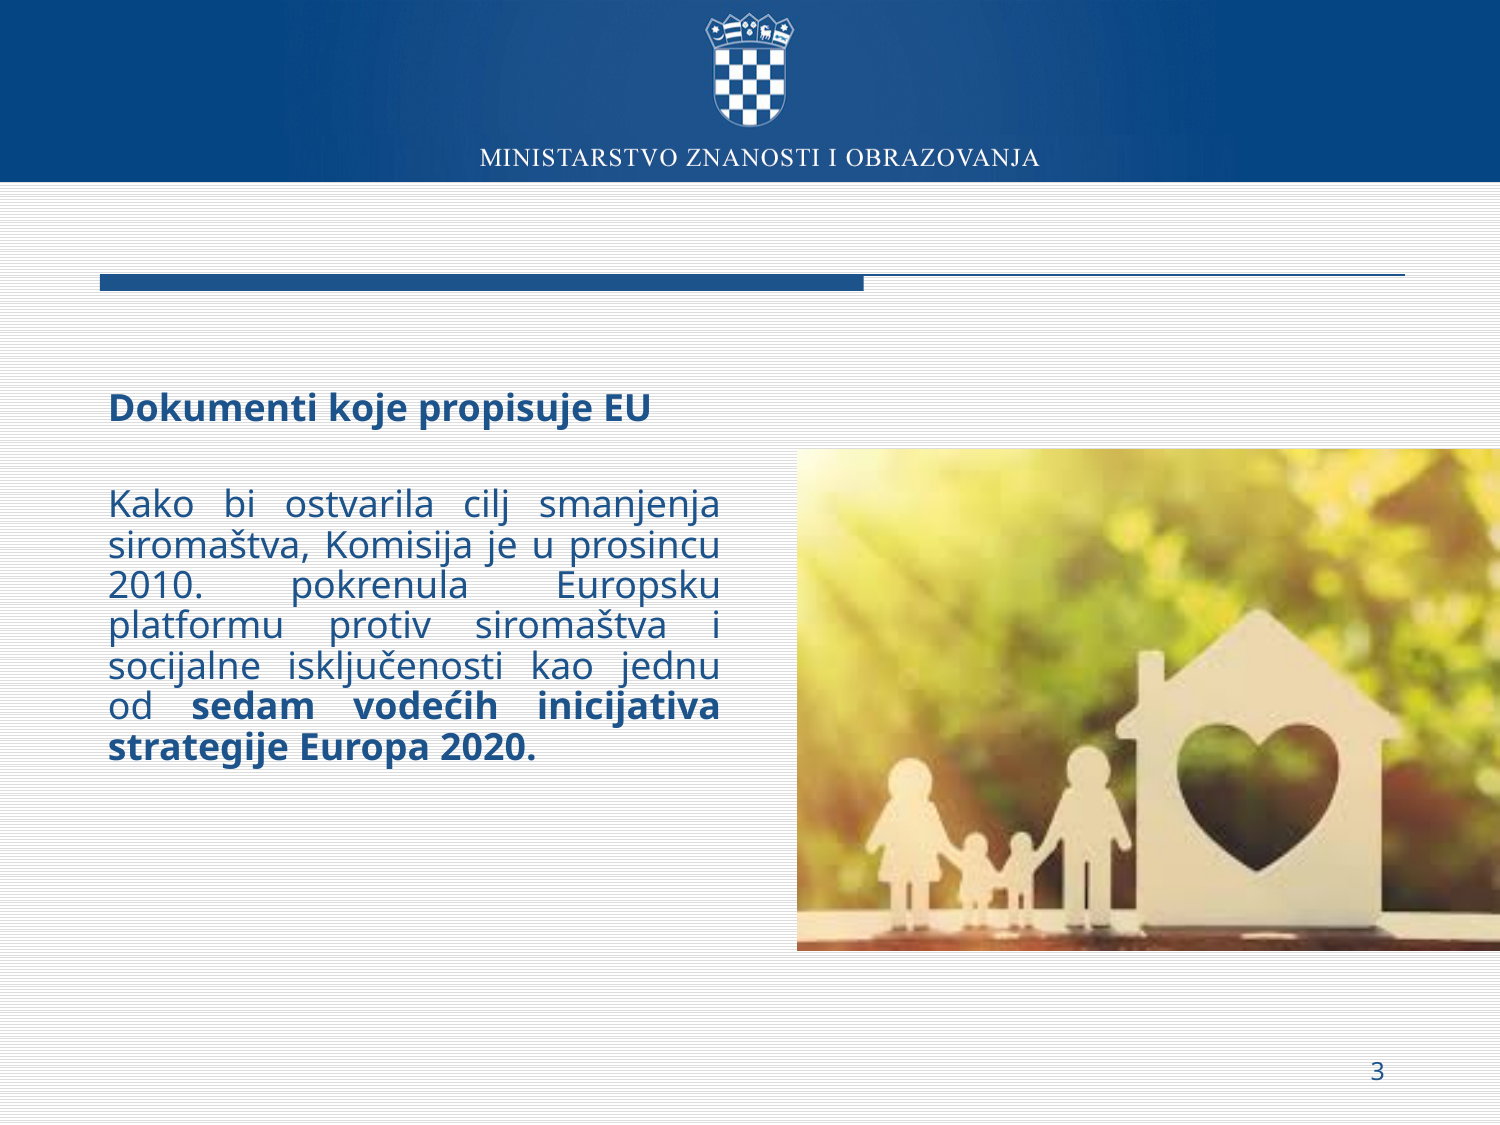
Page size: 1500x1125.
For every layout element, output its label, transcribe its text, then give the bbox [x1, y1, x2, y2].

picture [796, 449, 1500, 951]
list Dokumenti koje propisuje EU Kako bi ostvarila cilj smanjenja siromaštva, Komisija je u prosincu 2010. pokrenula Europsku platformu protiv siromaštva i socijalne isključenosti kao jednu od sedam vodećih inicijativa strategije Europa 2020. [92, 314, 737, 946]
slide_number 3 [1074, 1048, 1400, 1106]
picture [0, 0, 1500, 182]
